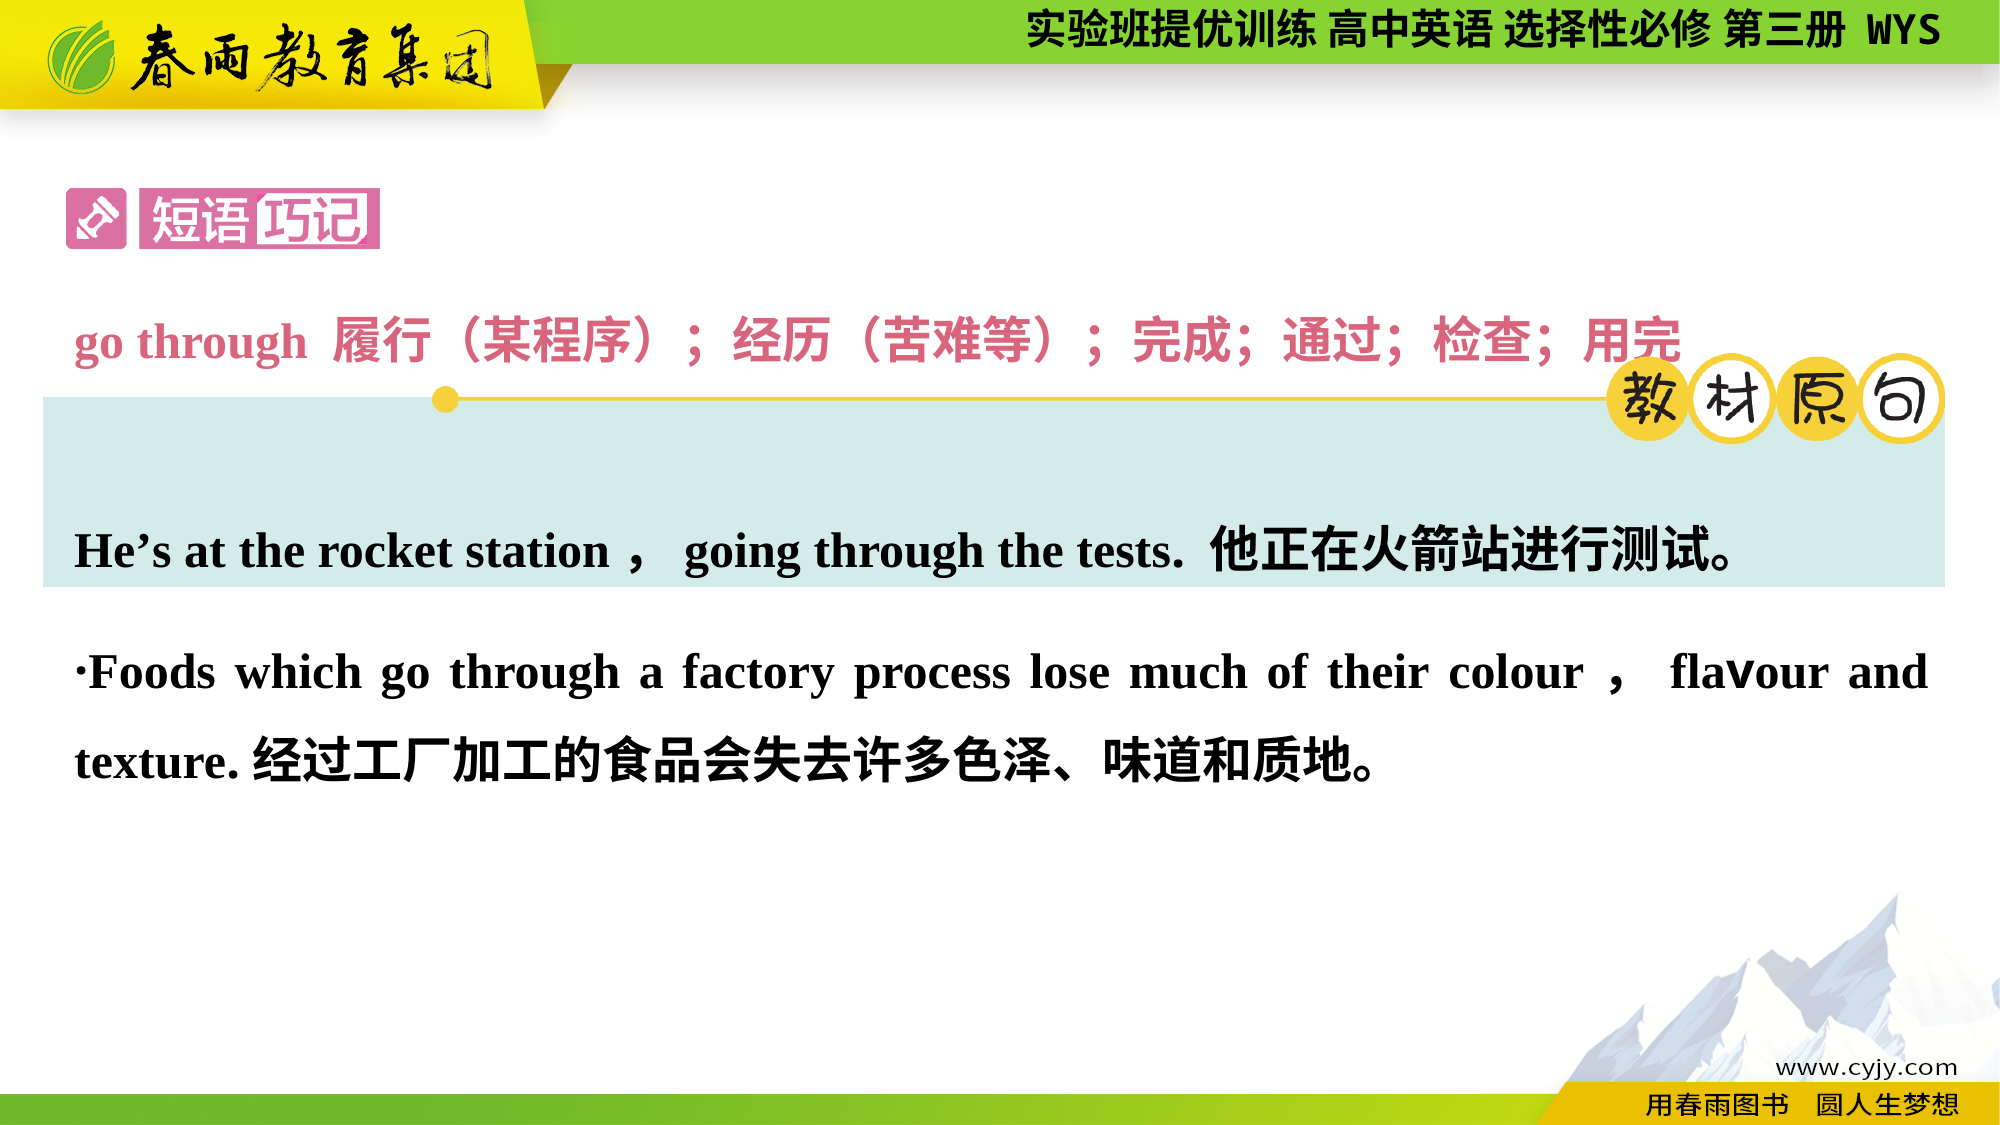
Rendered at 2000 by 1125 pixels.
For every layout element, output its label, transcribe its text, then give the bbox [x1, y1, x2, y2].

text_box ·Foods which go through a factory process lose much of their colour，flavour and texture.经过工厂加工的食品会失去许多色泽、味道和质地。 [59, 601, 1944, 797]
list go through 履行（某程序）；经历（苦难等）；完成；通过；检查；用完 [59, 270, 1944, 366]
picture [0, 0, 2000, 1125]
